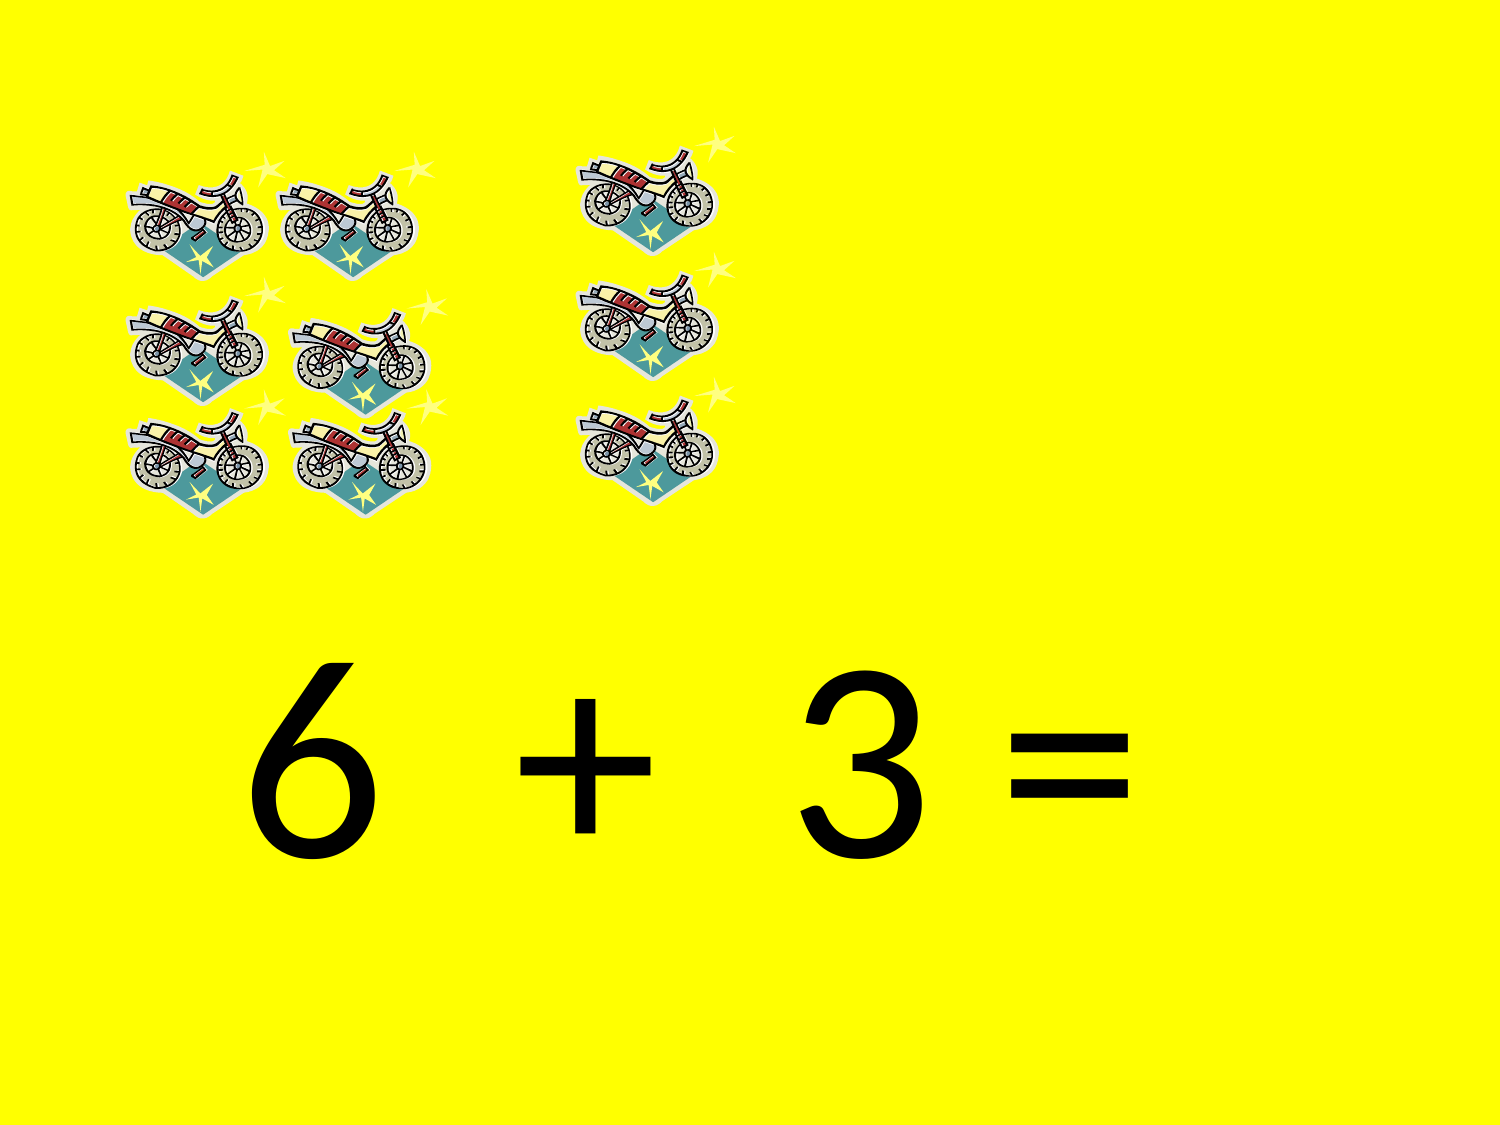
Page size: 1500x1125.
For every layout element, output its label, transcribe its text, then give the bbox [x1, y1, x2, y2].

text_box 6 + 3 = [224, 562, 1263, 923]
picture [574, 124, 738, 508]
picture [124, 149, 451, 521]
